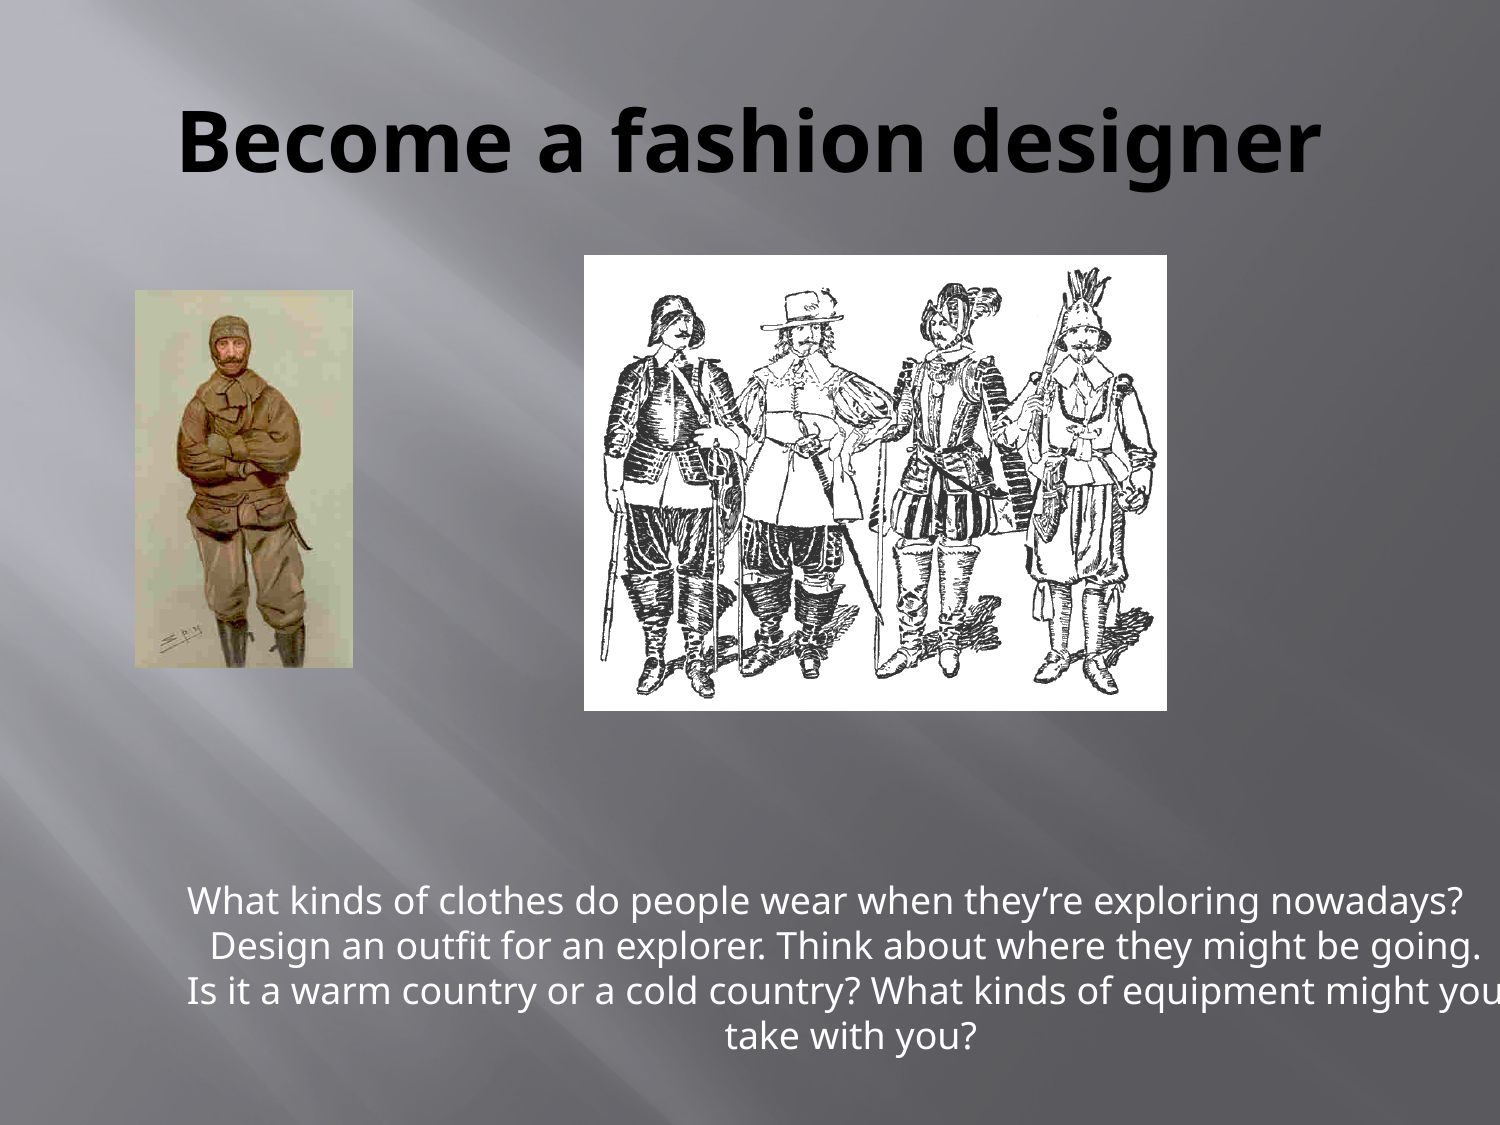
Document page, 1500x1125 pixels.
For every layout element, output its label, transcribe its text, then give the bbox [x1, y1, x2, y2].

picture [584, 255, 1168, 712]
title Become a fashion designer [75, 45, 1425, 233]
text_box What kinds of clothes do people wear when they’re exploring nowadays? Design an outfit for an explorer. Think about where they might be going. Is it a warm country or a cold country? What kinds of equipment might you take with you? [172, 869, 1500, 1065]
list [135, 290, 353, 669]
